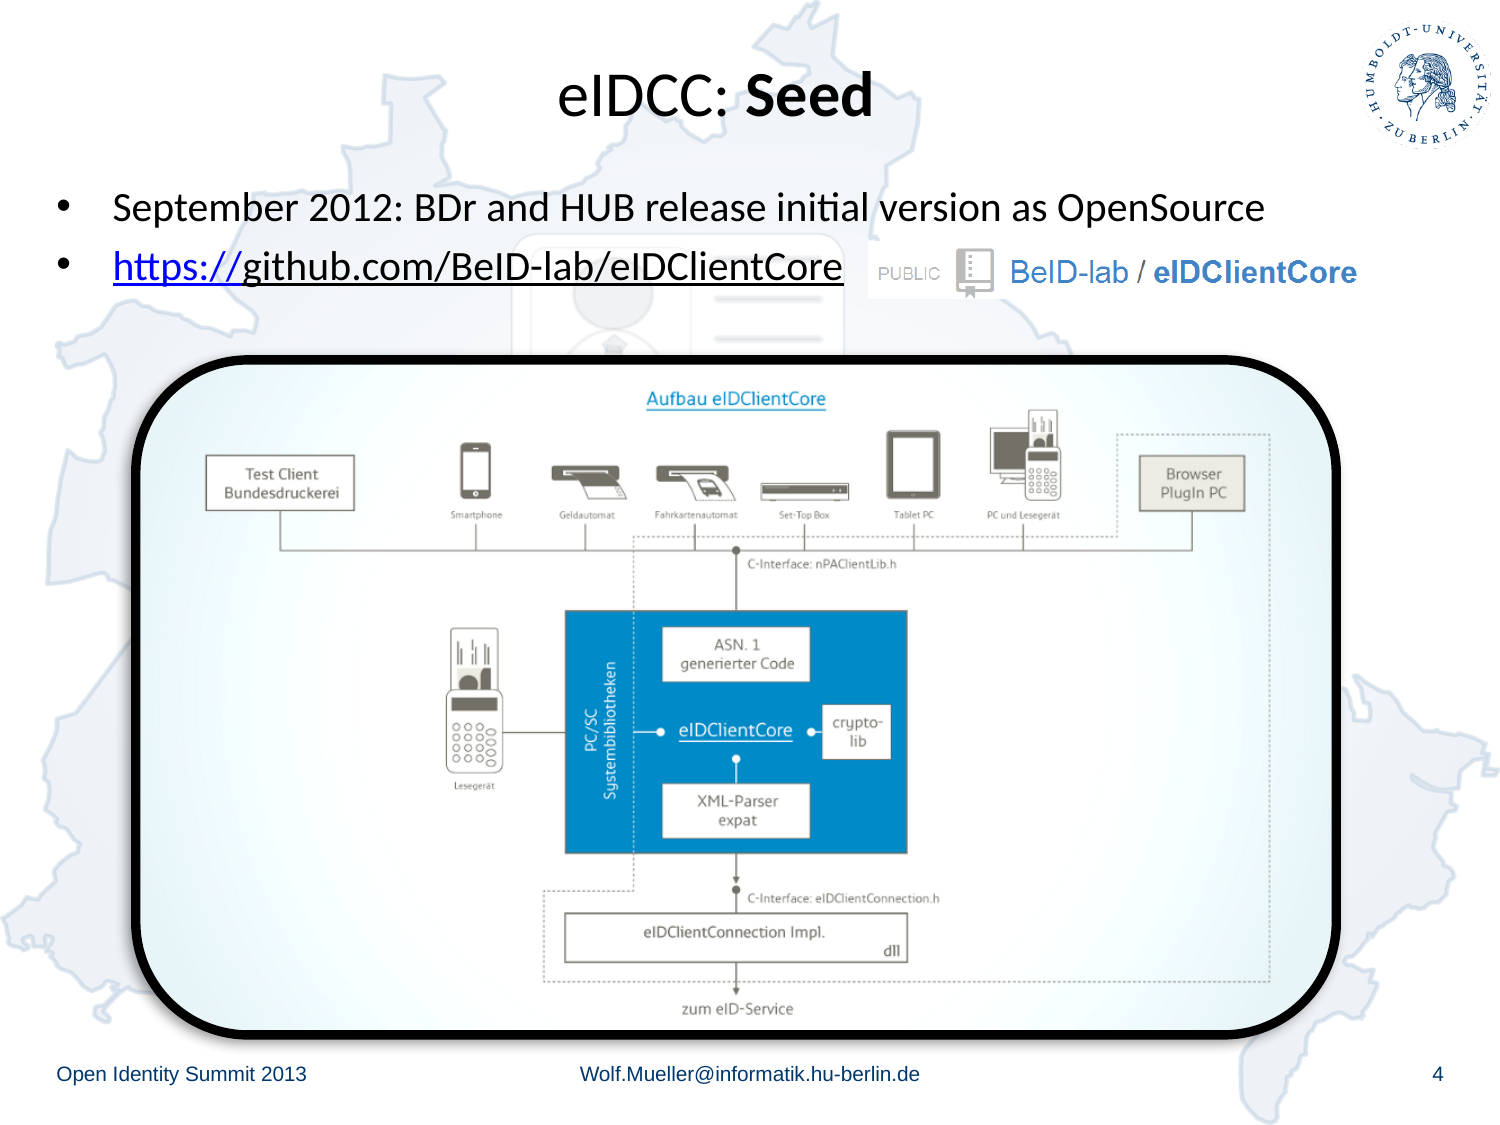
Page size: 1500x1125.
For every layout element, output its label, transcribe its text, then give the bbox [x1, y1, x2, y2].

list September 2012: BDr and HUB release initial version as OpenSource https://github.com/BeID-lab/eIDClientCore [41, 172, 1459, 1005]
picture [0, 0, 1500, 1125]
slide_number 4 [1074, 1042, 1459, 1103]
title eIDCC: Seed [41, 45, 1392, 138]
slide_number Open Identity Summit 2013 [41, 1042, 425, 1103]
footer Wolf.Mueller@informatik.hu-berlin.de [512, 1053, 988, 1103]
